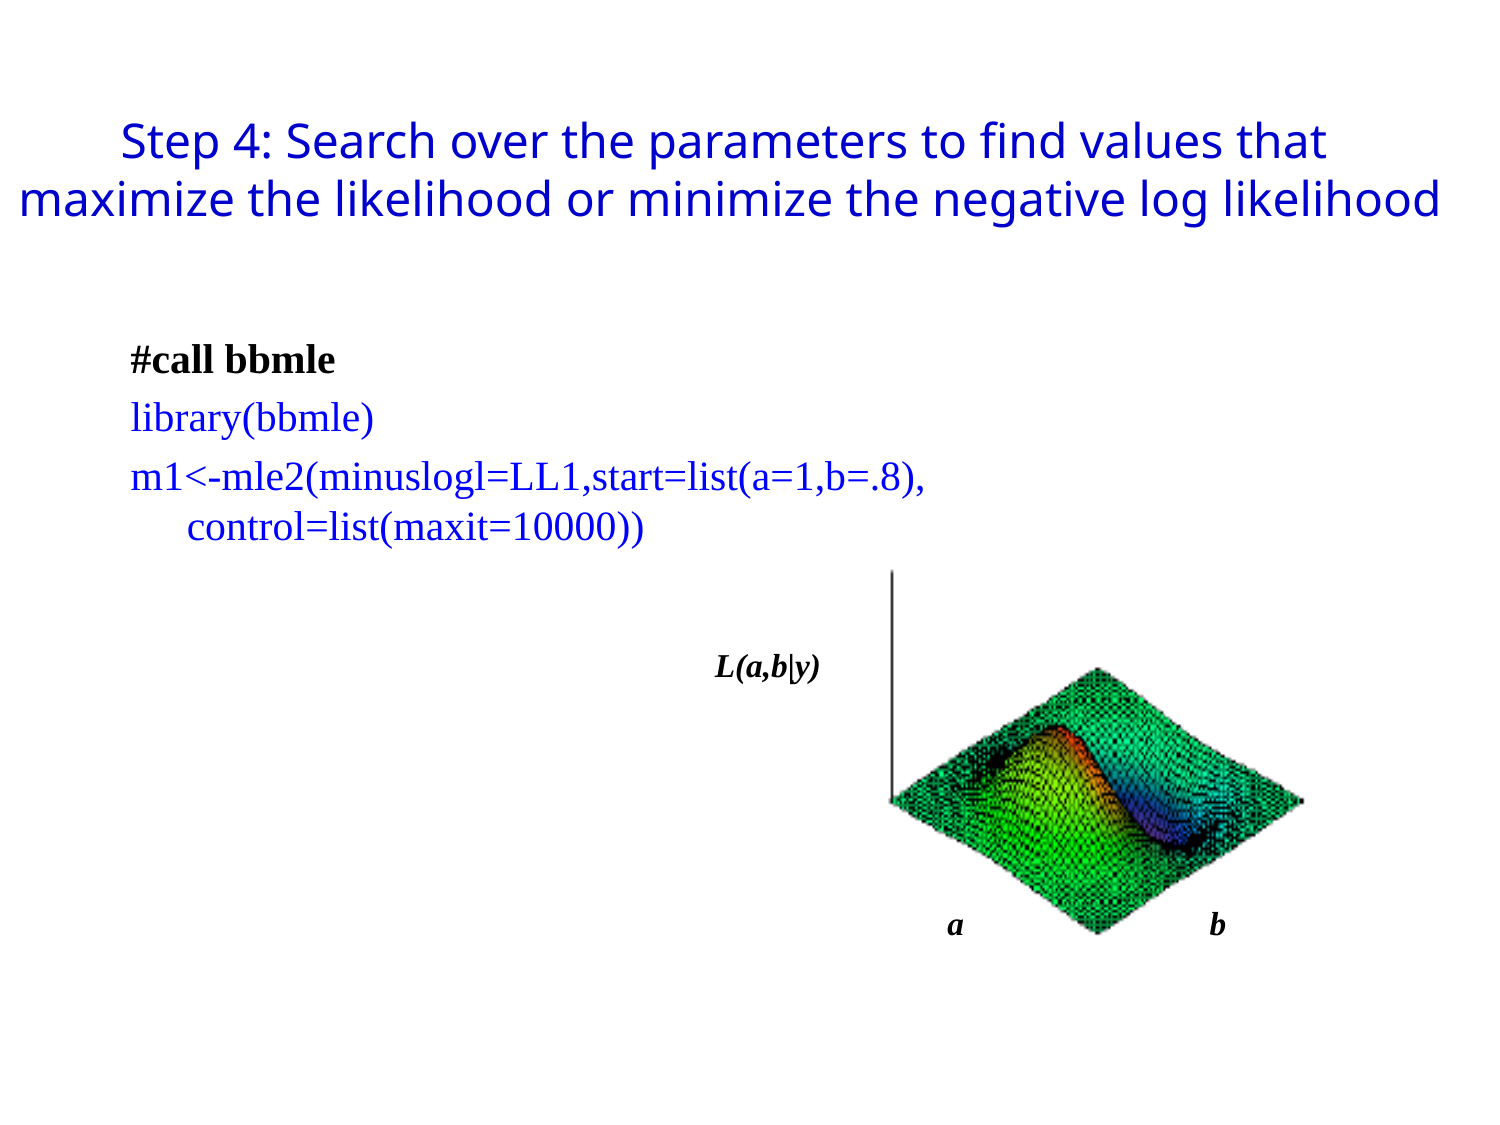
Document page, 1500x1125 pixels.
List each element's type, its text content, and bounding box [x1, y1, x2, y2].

list #call bbmle library(bbmle) m1<-mle2(minuslogl=LL1,start=list(a=1,b=.8), control=list(maxit=10000)) [116, 324, 1384, 1001]
title Step 4: Search over the parameters to find values that maximize the likelihood or minimize the negative log likelihood [0, 44, 1463, 234]
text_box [687, 549, 1313, 1026]
